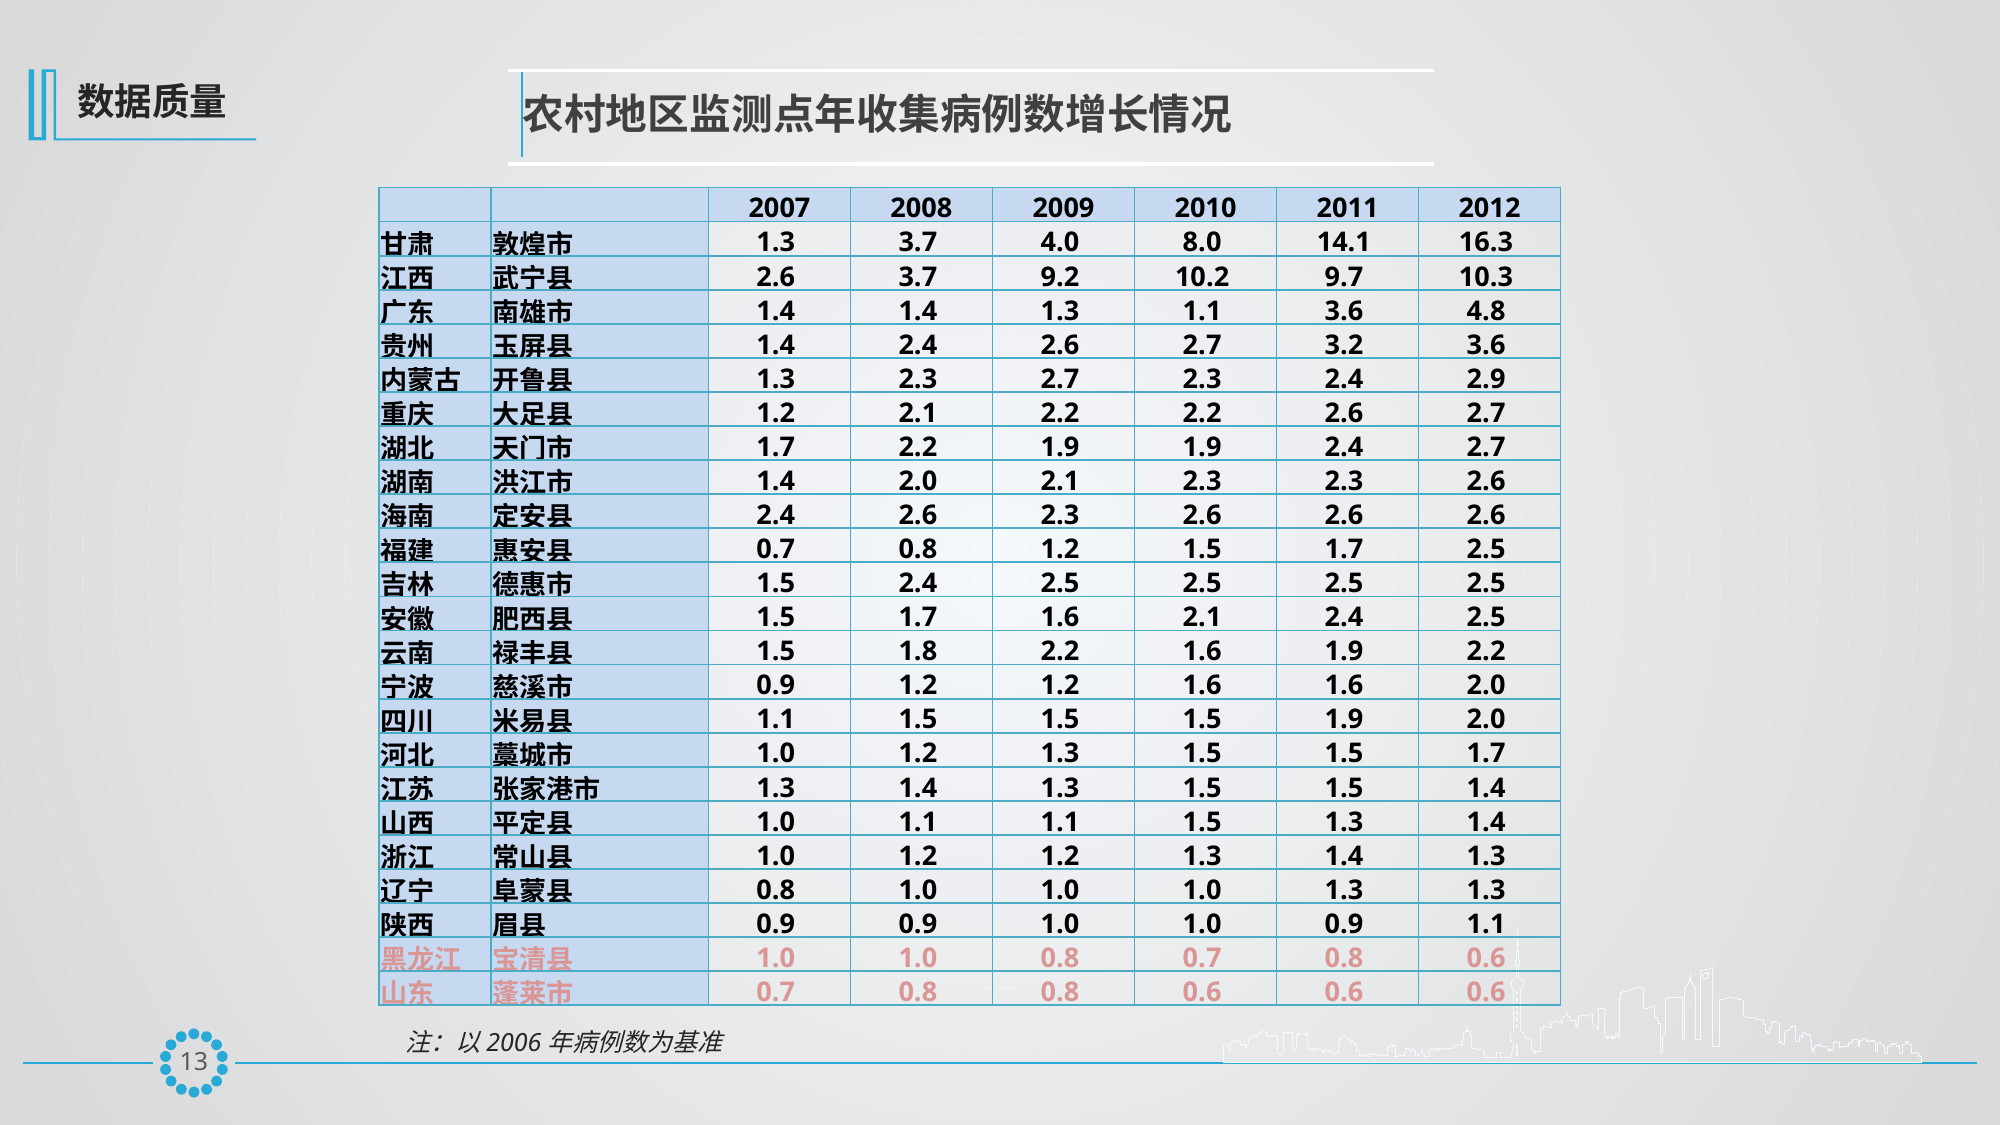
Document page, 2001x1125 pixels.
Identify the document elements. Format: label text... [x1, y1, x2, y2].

table_cell 1.9 [993, 427, 1134, 459]
table_cell 玉屏县 [492, 325, 708, 357]
table_cell 2.5 [1419, 563, 1560, 596]
table_cell 1.1 [1135, 291, 1276, 323]
table_cell 黑龙江 [380, 938, 490, 970]
table_cell 2.9 [1419, 359, 1560, 391]
table_cell 1.5 [709, 631, 850, 664]
table_cell 1.6 [993, 597, 1134, 630]
table_cell 1.0 [851, 870, 992, 902]
table_cell 1.3 [709, 222, 850, 255]
table_cell 1.4 [709, 461, 850, 493]
table_header 2009 [993, 188, 1134, 221]
table_cell 0.6 [1419, 972, 1560, 1004]
table_cell 广东 [380, 291, 490, 323]
table_header 2008 [851, 188, 992, 221]
table_cell 张家港市 [492, 768, 708, 800]
table_cell 2.6 [1135, 495, 1276, 527]
table_cell 2.7 [1419, 427, 1560, 459]
table_cell 2.2 [1135, 393, 1276, 425]
table_cell 2.6 [1277, 393, 1418, 425]
table_cell 浙江 [380, 836, 490, 868]
table_cell 8.0 [1135, 222, 1276, 255]
table_cell 14.1 [1277, 222, 1418, 255]
table_cell 内蒙古 [380, 359, 490, 391]
table_cell 1.3 [709, 768, 850, 800]
table_cell 0.8 [993, 938, 1134, 970]
table_header 2007 [709, 188, 850, 221]
table_header [380, 188, 490, 221]
table_cell 4.8 [1419, 291, 1560, 323]
table_cell 1.4 [709, 325, 850, 357]
table_cell 1.5 [1135, 700, 1276, 732]
table_cell 2.6 [709, 257, 850, 289]
table_cell 天门市 [492, 427, 708, 459]
table_cell 1.5 [993, 700, 1134, 732]
table_cell 德惠市 [492, 563, 708, 596]
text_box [507, 69, 1435, 165]
table_cell 1.3 [993, 768, 1134, 800]
table_cell 1.2 [993, 665, 1134, 698]
table_cell 2.1 [851, 393, 992, 425]
table_cell 1.3 [709, 359, 850, 391]
table_cell 3.2 [1277, 325, 1418, 357]
table_cell 常山县 [492, 836, 708, 868]
table_cell 1.6 [1135, 631, 1276, 664]
table_cell 2.0 [1419, 665, 1560, 698]
table_cell 2.5 [1277, 563, 1418, 596]
table_cell 云南 [380, 631, 490, 664]
table_cell 慈溪市 [492, 665, 708, 698]
table_cell 湖北 [380, 427, 490, 459]
table_cell 4.0 [993, 222, 1134, 255]
table_cell 2.5 [1135, 563, 1276, 596]
table_cell 3.6 [1419, 325, 1560, 357]
table_cell 河北 [380, 734, 490, 766]
table_cell 1.0 [709, 802, 850, 834]
table_cell 2.1 [1135, 597, 1276, 630]
table_cell 2.4 [1277, 359, 1418, 391]
table_cell 2.2 [851, 427, 992, 459]
table_cell 1.6 [1277, 665, 1418, 698]
table_cell 1.3 [993, 734, 1134, 766]
table_cell 9.7 [1277, 257, 1418, 289]
table_cell 2.6 [1419, 495, 1560, 527]
table_cell 1.1 [1419, 904, 1560, 936]
table_cell 福建 [380, 529, 490, 561]
table_cell 2.1 [993, 461, 1134, 493]
table_cell 2.5 [1419, 529, 1560, 561]
table_cell 1.5 [1135, 734, 1276, 766]
table_cell 四川 [380, 700, 490, 732]
table_cell 1.0 [709, 836, 850, 868]
table_cell 2.3 [851, 359, 992, 391]
slide_number 12 [169, 1039, 218, 1086]
table_cell 陕西 [380, 904, 490, 936]
table_cell 1.0 [1135, 904, 1276, 936]
table_cell 0.8 [993, 972, 1134, 1004]
table_cell 10.3 [1419, 257, 1560, 289]
table_cell 1.2 [851, 665, 992, 698]
table_cell 2.6 [993, 325, 1134, 357]
table_cell 1.0 [993, 870, 1134, 902]
table_cell 2.5 [1419, 597, 1560, 630]
table_cell 0.8 [851, 972, 992, 1004]
table_cell 2.3 [1135, 461, 1276, 493]
table_cell 1.3 [1277, 870, 1418, 902]
table_cell 1.6 [1135, 665, 1276, 698]
table_cell 江苏 [380, 768, 490, 800]
table_cell 1.9 [1135, 427, 1276, 459]
table_cell 2.3 [1135, 359, 1276, 391]
table_cell 大足县 [492, 393, 708, 425]
table_cell 敦煌市 [492, 222, 708, 255]
table_cell 辽宁 [380, 870, 490, 902]
table_cell 1.7 [709, 427, 850, 459]
table_cell 2.4 [851, 563, 992, 596]
table_cell 0.9 [1277, 904, 1418, 936]
table_cell 1.0 [709, 734, 850, 766]
table_cell 洪江市 [492, 461, 708, 493]
table_cell 2.0 [851, 461, 992, 493]
table_cell 1.5 [851, 700, 992, 732]
table_cell 1.5 [1135, 768, 1276, 800]
table_cell 吉林 [380, 563, 490, 596]
table_cell 1.3 [1419, 870, 1560, 902]
table_cell 蓬莱市 [492, 972, 708, 1004]
table_cell 1.0 [709, 938, 850, 970]
table_cell 1.7 [1419, 734, 1560, 766]
table_cell 眉县 [492, 904, 708, 936]
table_cell 1.5 [1277, 768, 1418, 800]
table_cell 2.4 [709, 495, 850, 527]
table_header 2011 [1277, 188, 1418, 221]
table_cell 0.9 [851, 904, 992, 936]
table_cell 3.6 [1277, 291, 1418, 323]
table_cell 0.7 [709, 529, 850, 561]
table_cell 2.6 [851, 495, 992, 527]
table_cell 10.2 [1135, 257, 1276, 289]
table_cell 宁波 [380, 665, 490, 698]
table_cell 安徽 [380, 597, 490, 630]
table_cell 藁城市 [492, 734, 708, 766]
table_cell 1.5 [1135, 802, 1276, 834]
table_cell 2.7 [1135, 325, 1276, 357]
table_cell 禄丰县 [492, 631, 708, 664]
table_cell 0.9 [709, 904, 850, 936]
table_cell 2.7 [993, 359, 1134, 391]
table_cell 肥西县 [492, 597, 708, 630]
table_cell 宝清县 [492, 938, 708, 970]
table_header 2010 [1135, 188, 1276, 221]
table_cell 1.4 [1419, 802, 1560, 834]
table_cell 海南 [380, 495, 490, 527]
table_cell 1.2 [851, 734, 992, 766]
table_cell 2.5 [993, 563, 1134, 596]
table_cell 开鲁县 [492, 359, 708, 391]
table_cell 2.6 [1277, 495, 1418, 527]
table_cell 0.6 [1277, 972, 1418, 1004]
table_cell 2.3 [1277, 461, 1418, 493]
table_cell 0.8 [851, 529, 992, 561]
table_cell 3.7 [851, 222, 992, 255]
table_cell 0.7 [709, 972, 850, 1004]
table_cell 1.0 [851, 938, 992, 970]
table_cell 1.5 [709, 563, 850, 596]
text_box 注：以2006年病例数为基准 [390, 1019, 1047, 1065]
table_cell 1.2 [993, 836, 1134, 868]
table_cell 阜蒙县 [492, 870, 708, 902]
table_cell 1.3 [1419, 836, 1560, 868]
table_cell 南雄市 [492, 291, 708, 323]
table_cell 定安县 [492, 495, 708, 527]
table_cell 0.8 [1277, 938, 1418, 970]
table_cell 1.4 [1419, 768, 1560, 800]
table_cell 重庆 [380, 393, 490, 425]
table_cell 2.2 [993, 393, 1134, 425]
table_cell 2.2 [1419, 631, 1560, 664]
table_cell 1.1 [993, 802, 1134, 834]
table_header [492, 188, 708, 221]
table_cell 0.6 [1419, 938, 1560, 970]
table_cell 9.2 [993, 257, 1134, 289]
table_cell 1.8 [851, 631, 992, 664]
table_cell 0.9 [709, 665, 850, 698]
table_cell 1.3 [1277, 802, 1418, 834]
table_cell 2.4 [1277, 597, 1418, 630]
table_cell 1.2 [709, 393, 850, 425]
table_cell 1.5 [709, 597, 850, 630]
table_cell 1.7 [1277, 529, 1418, 561]
table_cell 2.0 [1419, 700, 1560, 732]
table_cell 2.2 [993, 631, 1134, 664]
table_cell 1.9 [1277, 700, 1418, 732]
table_cell 0.6 [1135, 972, 1276, 1004]
table_cell 1.0 [1135, 870, 1276, 902]
table_cell 1.9 [1277, 631, 1418, 664]
table_cell 0.7 [1135, 938, 1276, 970]
table_cell 1.1 [851, 802, 992, 834]
table_cell 1.3 [1135, 836, 1276, 868]
table_cell 1.3 [993, 291, 1134, 323]
table_cell 惠安县 [492, 529, 708, 561]
table_cell 1.2 [851, 836, 992, 868]
table_cell 山西 [380, 802, 490, 834]
table_cell 山东 [380, 972, 490, 1004]
table_cell 2.4 [1277, 427, 1418, 459]
table_cell 平定县 [492, 802, 708, 834]
table_cell 2.4 [851, 325, 992, 357]
table_cell 武宁县 [492, 257, 708, 289]
table_cell 2.6 [1419, 461, 1560, 493]
table_cell 米易县 [492, 700, 708, 732]
table_cell 2.3 [993, 495, 1134, 527]
table_cell 江西 [380, 257, 490, 289]
table_cell 1.0 [993, 904, 1134, 936]
table_cell 16.3 [1419, 222, 1560, 255]
table_cell 1.1 [709, 700, 850, 732]
table_cell 贵州 [380, 325, 490, 357]
table_cell 1.4 [1277, 836, 1418, 868]
table_cell 1.5 [1277, 734, 1418, 766]
table_cell 0.8 [709, 870, 850, 902]
table_cell 1.7 [851, 597, 992, 630]
table_header 2012 [1419, 188, 1560, 221]
table_cell 3.7 [851, 257, 992, 289]
table_cell 1.4 [851, 291, 992, 323]
table_cell 湖南 [380, 461, 490, 493]
table_cell 甘肃 [380, 222, 490, 255]
table_cell 1.5 [1135, 529, 1276, 561]
text_box 数据质量 [62, 70, 250, 130]
table_cell 1.4 [851, 768, 992, 800]
table_cell 1.4 [709, 291, 850, 323]
table_cell 2.7 [1419, 393, 1560, 425]
table_cell 1.2 [993, 529, 1134, 561]
